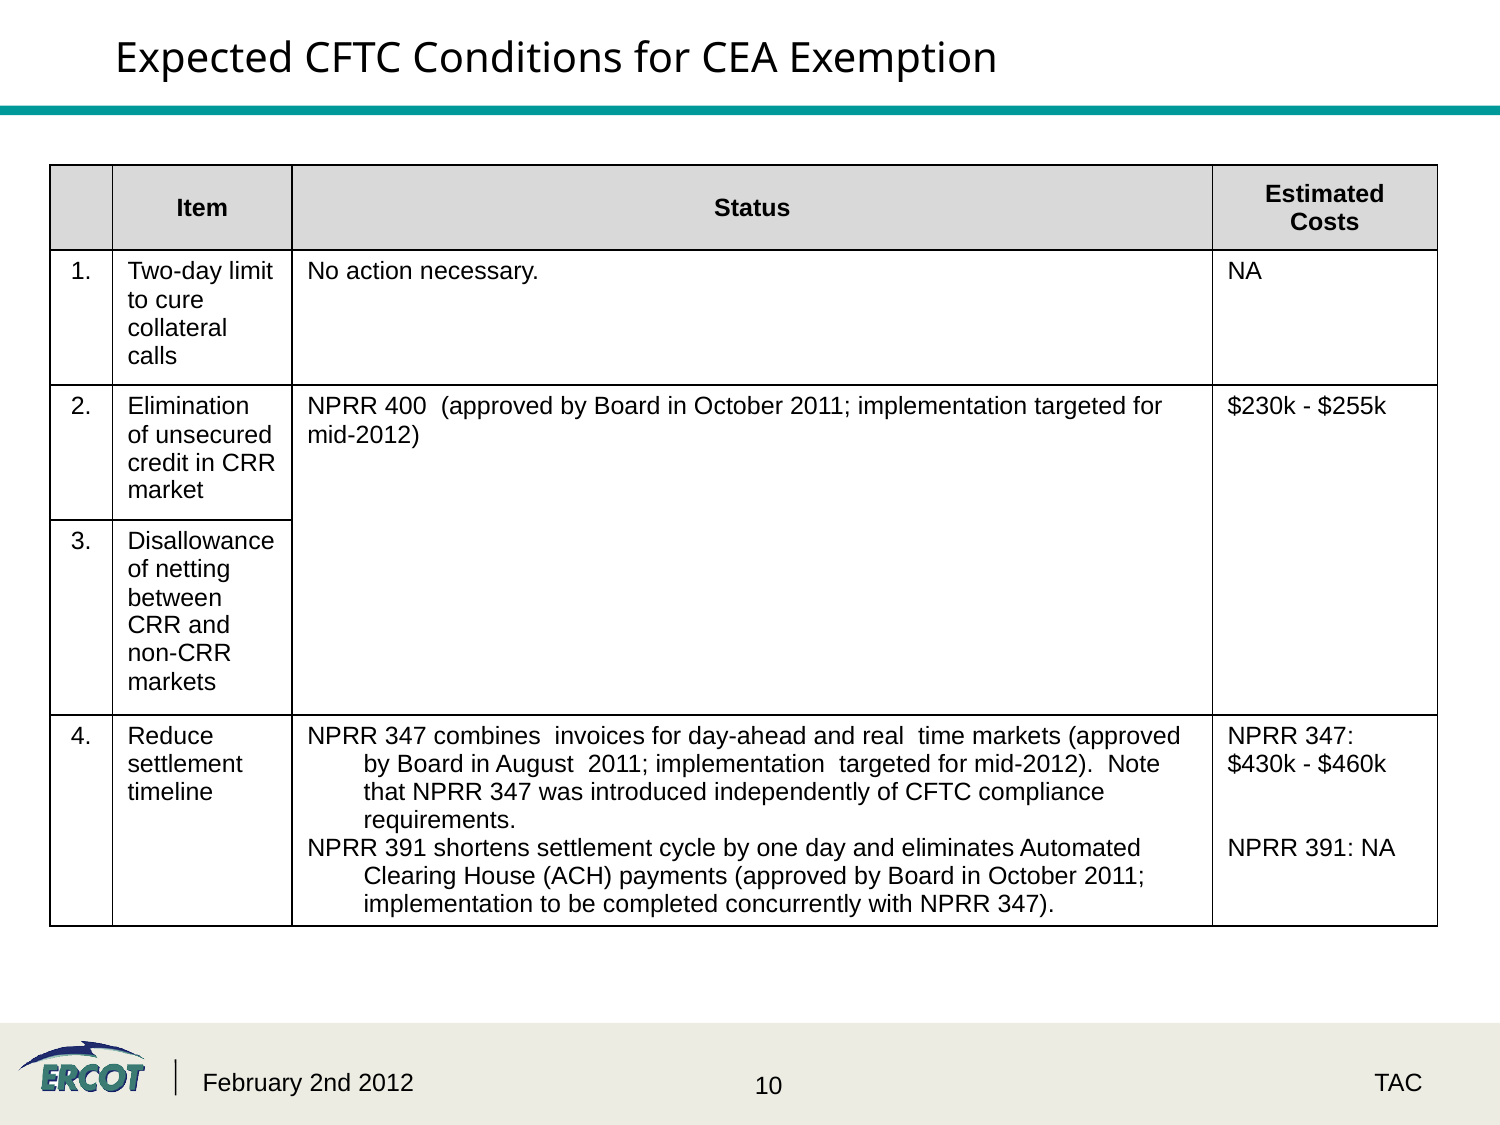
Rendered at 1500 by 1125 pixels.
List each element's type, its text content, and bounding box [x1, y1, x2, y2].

table_cell No action necessary. [293, 251, 1212, 384]
picture [10, 1031, 151, 1111]
table_cell Reduce settlement timeline [113, 716, 291, 925]
table_header [51, 166, 112, 249]
table_header Status [293, 166, 1212, 249]
table_cell 3. [51, 521, 112, 714]
table_cell 4. [51, 716, 112, 925]
table_cell NPRR 347: $430k - $460k NPRR 391: NA [1213, 716, 1437, 925]
table_cell NA [1213, 251, 1437, 384]
table_cell Disallowance of netting between CRR and non-CRR markets [113, 521, 291, 714]
table_cell 2. [51, 386, 112, 519]
table_cell Two-day limit to cure collateral calls [113, 251, 291, 384]
table_header Item [113, 166, 291, 249]
table_header Estimated Costs [1213, 166, 1437, 249]
table_cell $230k - $255k [1213, 386, 1437, 714]
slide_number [187, 1059, 538, 1125]
table_cell 1. [51, 251, 112, 384]
footer TAC [1024, 1059, 1438, 1125]
table_cell NPRR 347 combines invoices for day-ahead and real time markets (approved by Board in August 2011; implementation targeted for mid-2012). Note that NPRR 347 was introduced independently of CFTC compliance requirements. NPRR 391 shortens settlement cycle by one day and eliminates Automated Clearing House (ACH) payments (approved by Board in October 2011; implementation to be completed concurrently with NPRR 347). [293, 716, 1212, 925]
table_cell NPRR 400 (approved by Board in October 2011; implementation targeted for mid-2012) [293, 386, 1212, 714]
title Expected CFTC Conditions for CEA Exemption [99, 0, 1413, 113]
table_cell Elimination of unsecured credit in CRR market [113, 386, 291, 519]
